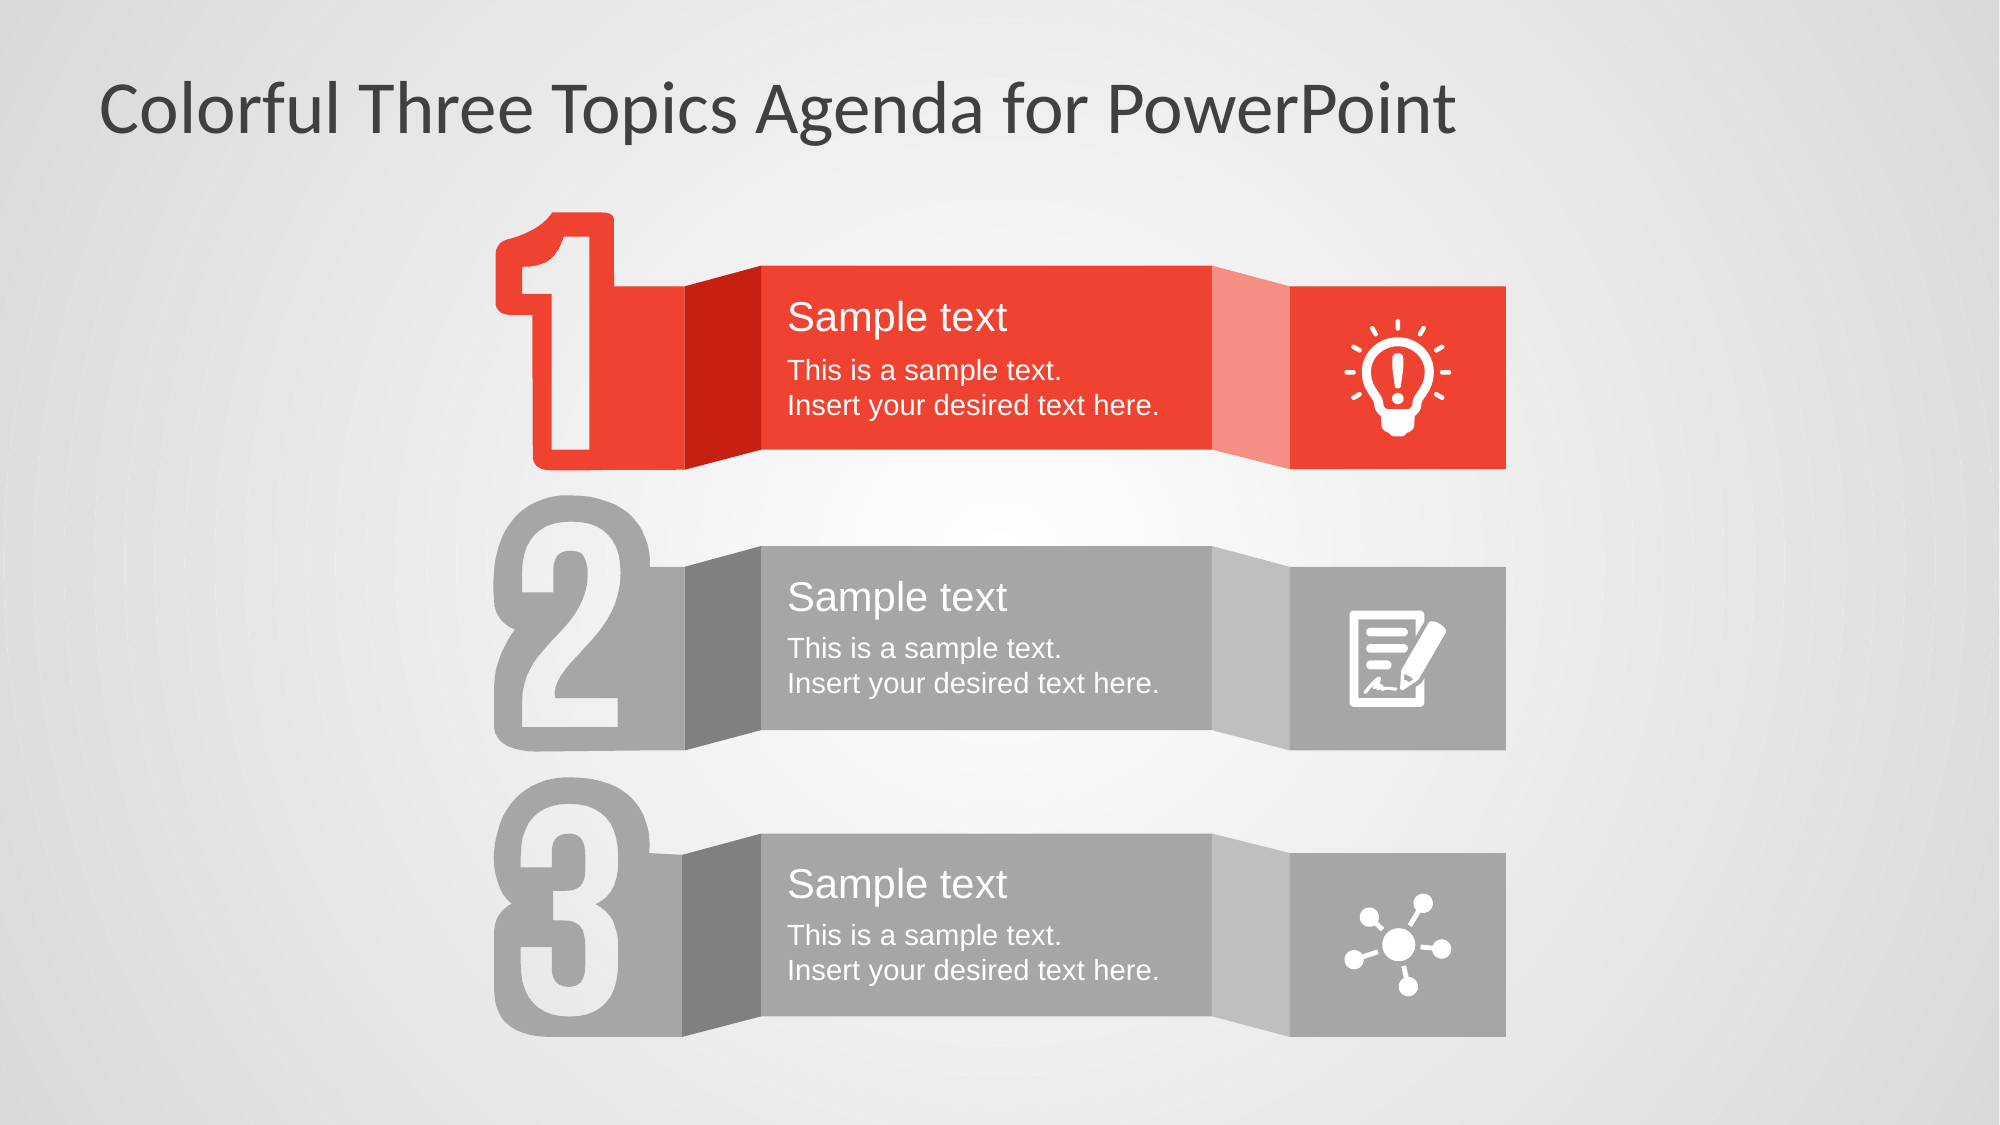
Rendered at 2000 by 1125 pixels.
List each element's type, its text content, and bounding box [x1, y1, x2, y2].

text_box [1289, 853, 1506, 1037]
text_box [495, 212, 684, 471]
text_box [1211, 265, 1289, 469]
text_box [762, 265, 1211, 450]
text_box [682, 833, 761, 1037]
text_box [1211, 546, 1289, 751]
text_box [1349, 610, 1447, 708]
title Colorful Three Topics Agenda for PowerPoint [99, 45, 1900, 162]
text_box [1289, 286, 1506, 470]
text_box This is a sample text. Insert your desired text here. [772, 628, 1185, 707]
text_box Sample text [772, 282, 1190, 348]
text_box [761, 833, 1211, 1017]
text_box [493, 495, 685, 752]
text_box This is a sample text. Insert your desired text here. [772, 343, 1191, 429]
text_box [1211, 833, 1290, 1037]
text_box [493, 777, 682, 1037]
text_box Sample text [772, 849, 1188, 915]
text_box [684, 265, 762, 470]
text_box Sample text [772, 562, 1189, 628]
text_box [1344, 893, 1452, 997]
text_box [685, 546, 761, 751]
text_box [761, 546, 1211, 731]
text_box This is a sample text. Insert your desired text here. [772, 915, 1187, 994]
text_box [1289, 566, 1506, 751]
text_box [1344, 318, 1452, 437]
